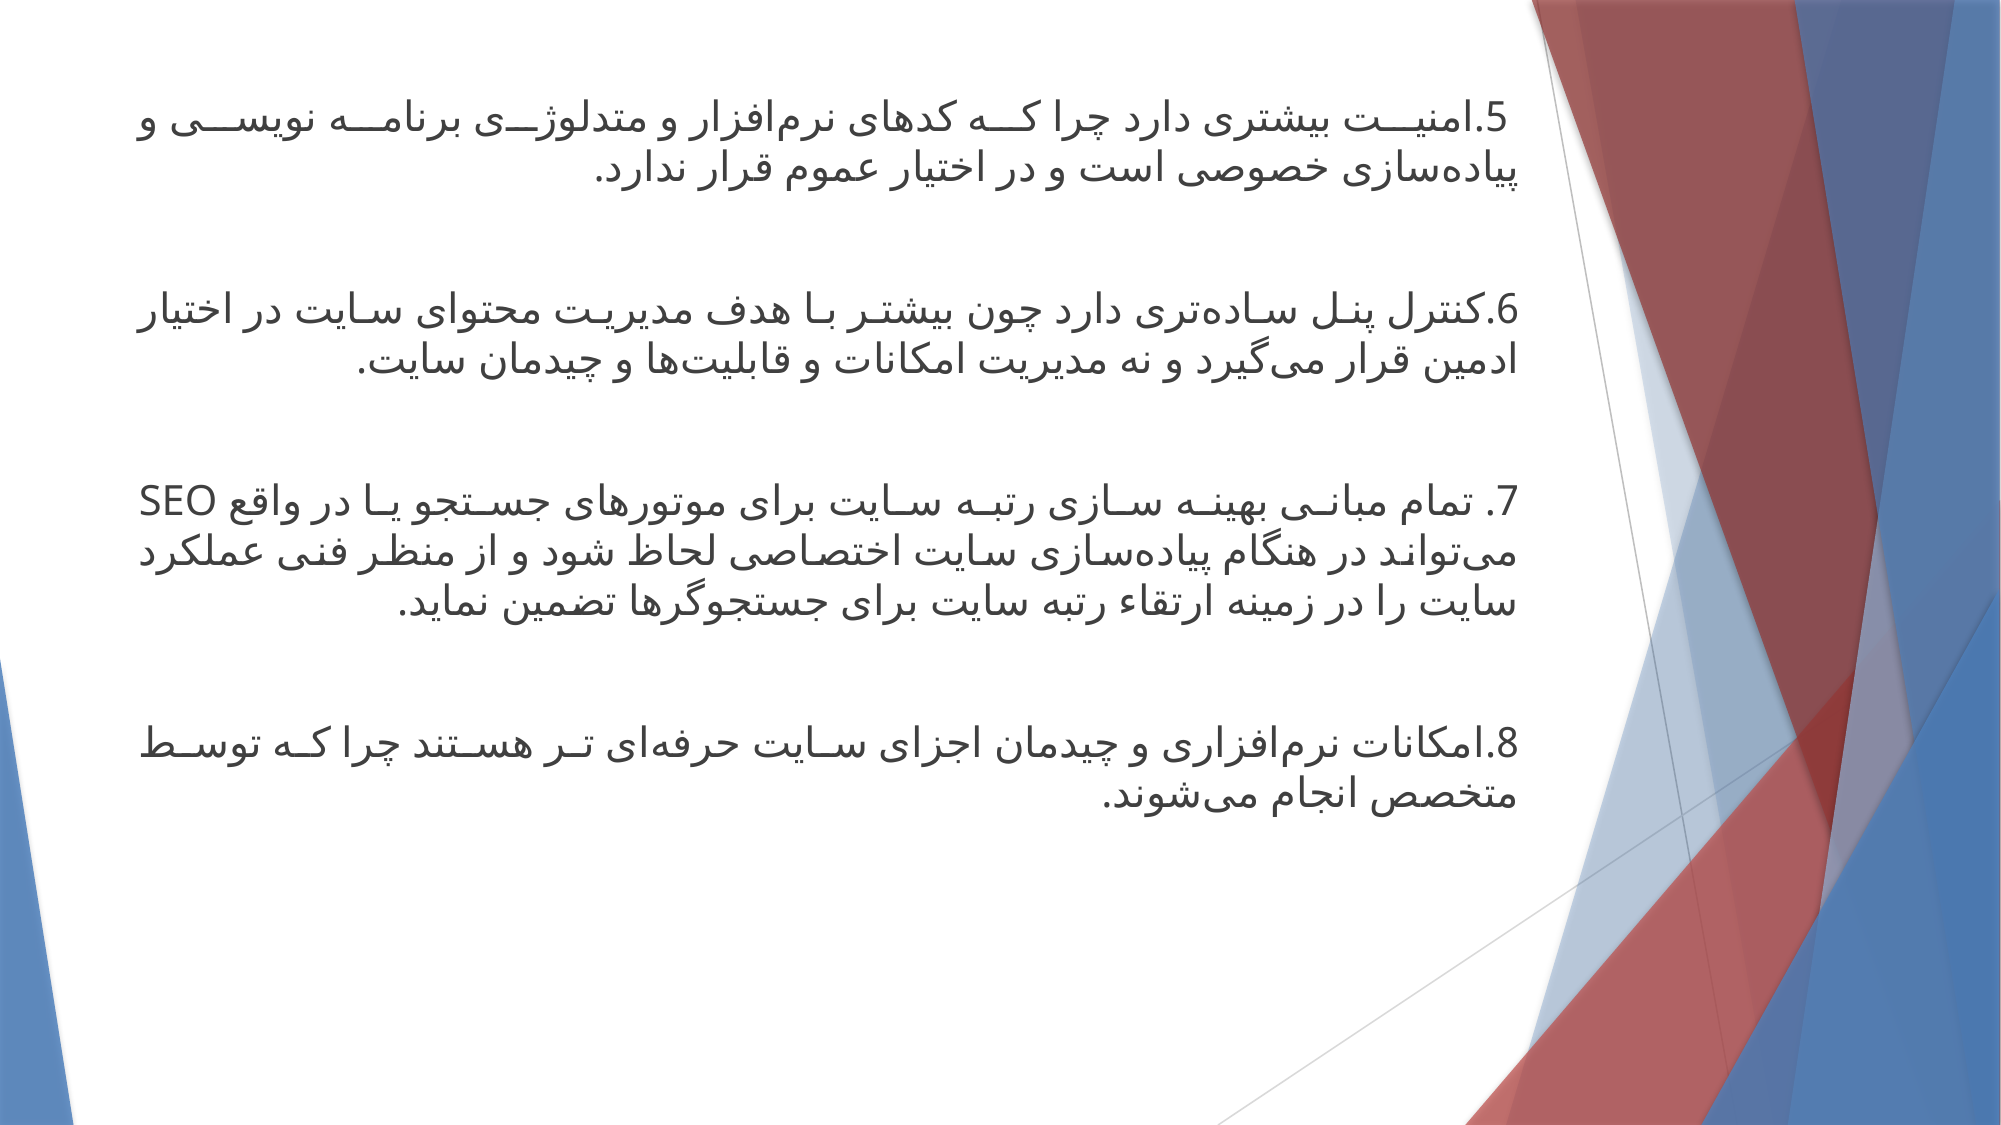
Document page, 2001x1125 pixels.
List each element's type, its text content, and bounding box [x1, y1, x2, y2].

list 5.امنیت بیشتری دارد چرا که کدهای نرم‌افزار و متدلوژی برنامه نویسی و پیاده‌سازی خصوصی است و در اختیار عموم قرار ندارد. 6.کنترل پنل ساده‌تری دارد چون بیشتر با هدف مدیریت محتوای سایت در اختیار ادمین قرار می‌گیرد و نه مدیریت امکانات و قابلیت‌ها و چیدمان سایت. 7. تمام مبانی بهینه سازی رتبه سایت برای موتورهای جستجو یا در واقع SEO می‌تواند در هنگام پیاده‌سازی سایت اختصاصی لحاظ شود و از منظر فنی عملکرد سایت را در زمینه ارتقاء رتبه سایت برای جستجوگرها تضمین نماید. 8.امکانات نرم‌افزاری و چیدمان اجزای سایت حرفه‌ای تر هستند چرا که توسط متخصص انجام می‌شوند. [123, 82, 1534, 829]
